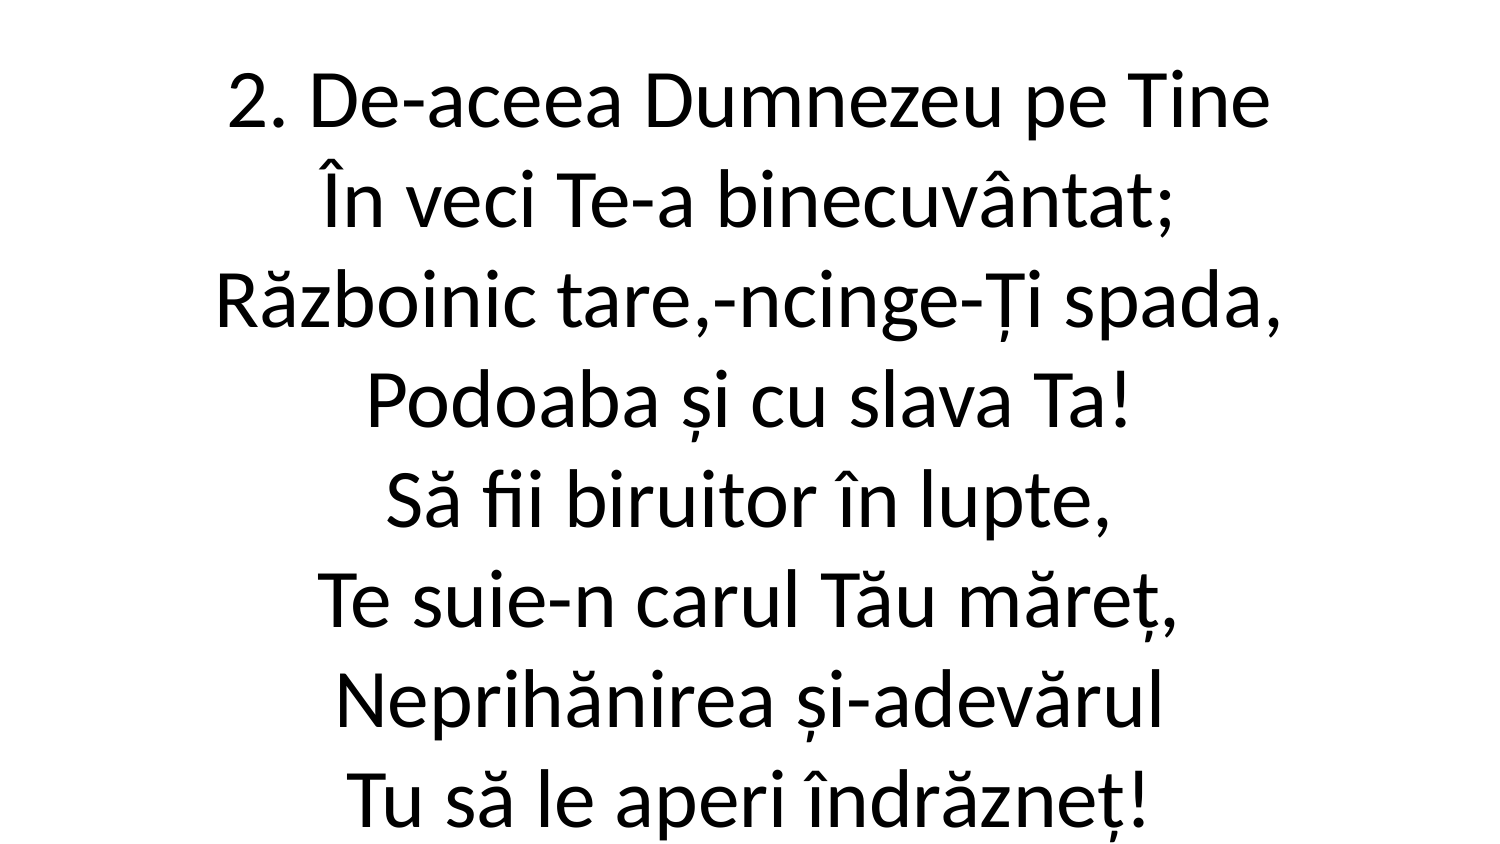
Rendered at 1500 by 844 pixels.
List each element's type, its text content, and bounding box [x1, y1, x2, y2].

text_box 2. De-aceea Dumnezeu pe Tine În veci Te-a binecuvântat; Războinic tare,-ncinge-Ți spada, Podoaba și cu slava Ta! Să fii biruitor în lupte, Te suie-n carul Tău măreț, Neprihănirea și-adevărul Tu să le aperi îndrăzneț! [199, 0, 1301, 844]
